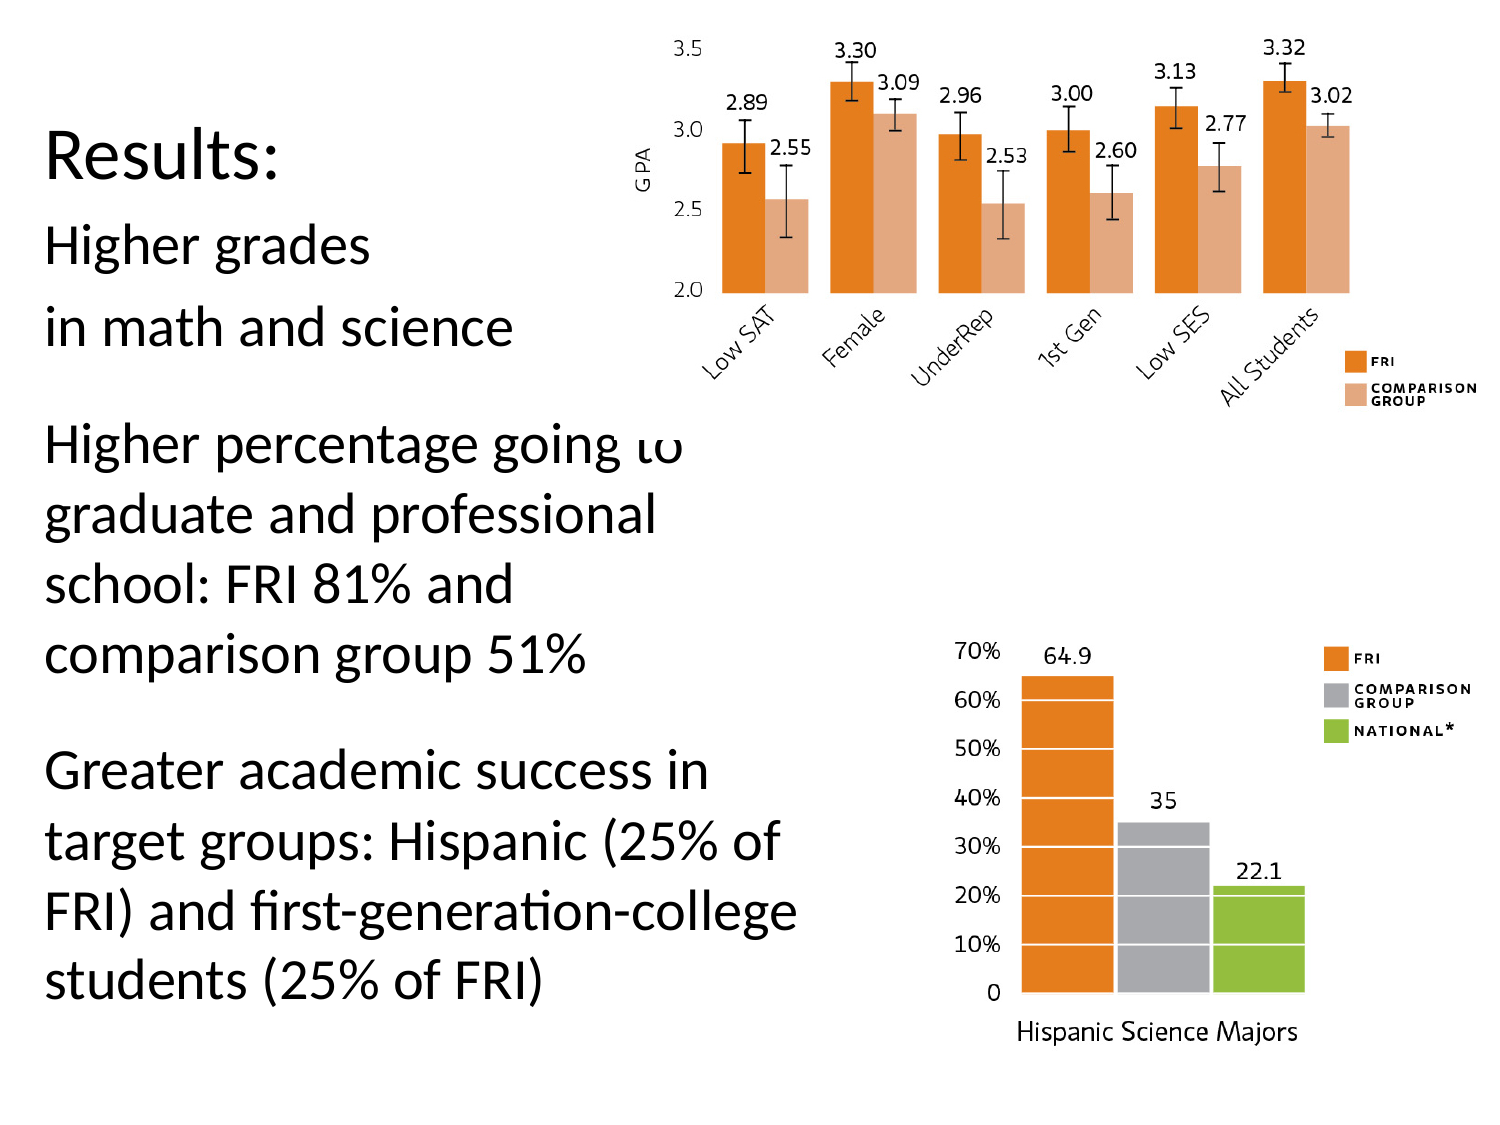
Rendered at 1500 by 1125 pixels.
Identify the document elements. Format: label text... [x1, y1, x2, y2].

list Results: Higher grades in math and science Higher percentage going to graduate and professional school: FRI 81% and comparison group 51% Greater academic success in target groups: Hispanic (25% of FRI) and first-generation-college students (25% of FRI) [29, 97, 821, 840]
picture [935, 620, 1473, 1082]
picture [613, 25, 1500, 440]
